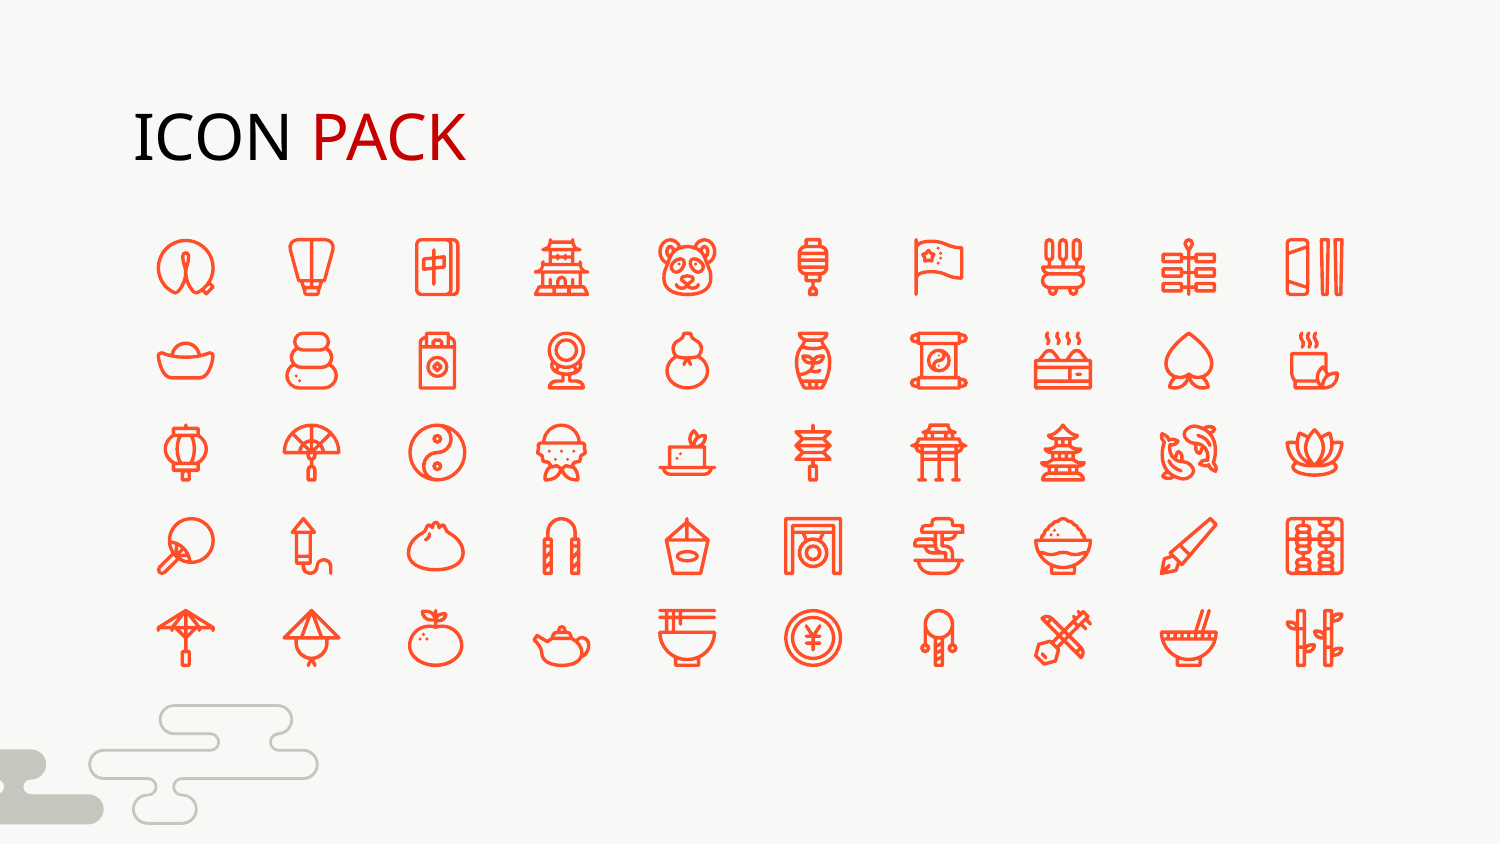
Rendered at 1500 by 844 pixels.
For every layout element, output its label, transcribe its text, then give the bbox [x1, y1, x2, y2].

text_box [1161, 237, 1217, 297]
text_box [1164, 331, 1214, 390]
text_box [1033, 331, 1093, 390]
text_box [794, 423, 832, 482]
text_box [1159, 608, 1218, 667]
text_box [783, 516, 843, 576]
text_box [156, 608, 215, 668]
text_box [542, 516, 581, 576]
text_box [909, 423, 968, 482]
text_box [1289, 331, 1341, 390]
text_box [1040, 237, 1086, 297]
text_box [1159, 424, 1219, 481]
text_box [282, 423, 341, 482]
text_box [1040, 423, 1086, 482]
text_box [547, 331, 586, 390]
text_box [1285, 237, 1344, 297]
text_box [532, 624, 591, 668]
text_box [797, 237, 829, 297]
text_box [407, 608, 464, 668]
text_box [408, 423, 467, 482]
text_box [794, 331, 832, 390]
text_box [665, 331, 710, 390]
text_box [1033, 609, 1093, 666]
text_box [156, 238, 215, 296]
text_box [1159, 516, 1218, 576]
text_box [658, 237, 717, 297]
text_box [414, 237, 460, 297]
title ICON PACK [118, 88, 1382, 182]
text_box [284, 331, 339, 390]
text_box [1285, 428, 1344, 477]
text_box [909, 331, 969, 390]
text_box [1033, 516, 1093, 576]
text_box [156, 516, 215, 576]
text_box [1285, 516, 1344, 576]
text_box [664, 516, 711, 576]
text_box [657, 428, 717, 477]
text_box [418, 331, 457, 390]
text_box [783, 608, 843, 668]
text_box [658, 608, 717, 667]
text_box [406, 520, 466, 572]
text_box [535, 423, 588, 482]
text_box [920, 608, 958, 667]
text_box [290, 516, 333, 576]
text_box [914, 237, 964, 297]
text_box [533, 237, 590, 297]
text_box [282, 608, 341, 667]
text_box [1285, 608, 1344, 668]
text_box [288, 237, 335, 297]
text_box [163, 423, 208, 482]
text_box [156, 341, 215, 380]
text_box [913, 516, 965, 576]
